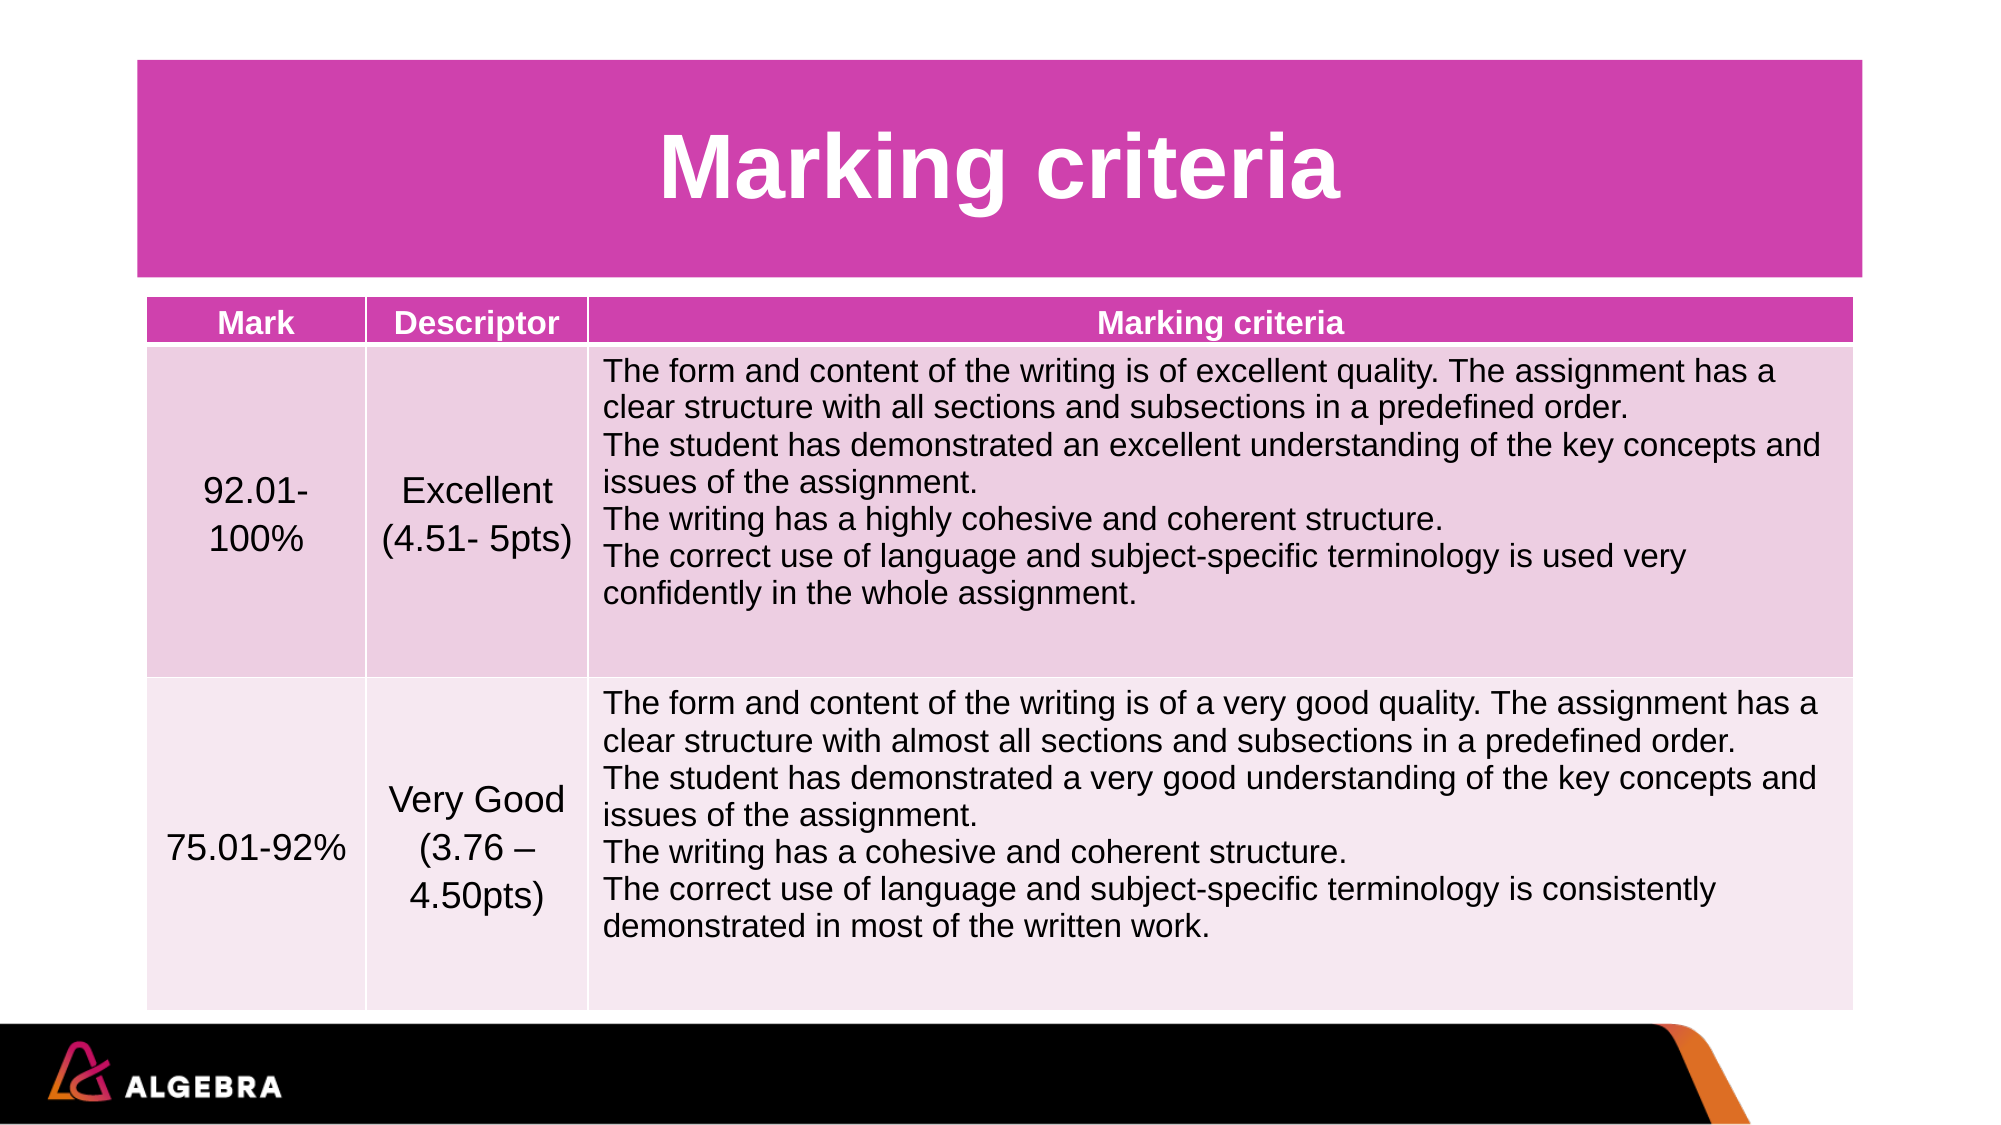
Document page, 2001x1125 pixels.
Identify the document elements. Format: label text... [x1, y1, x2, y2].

table_cell Excellent (4.51- 5pts) [367, 347, 587, 677]
title Marking criteria [137, 59, 1863, 278]
table_header Marking criteria [589, 297, 1853, 342]
table_cell The form and content of the writing is of a very good quality. The assignment has a clear structure with almost all sections and subsections in a predefined order. The student has demonstrated a very good understanding of the key concepts and issues of the assignment. The writing has a cohesive and coherent structure. The correct use of language and subject-specific terminology is consistently demonstrated in most of the written work. [589, 678, 1853, 1010]
table_cell Very Good (3.76 – 4.50pts) [367, 678, 587, 1010]
table_cell 75.01-92% [147, 678, 365, 1010]
table_cell The form and content of the writing is of excellent quality. The assignment has a clear structure with all sections and subsections in a predefined order. The student has demonstrated an excellent understanding of the key concepts and issues of the assignment. The writing has a highly cohesive and coherent structure. The correct use of language and subject-specific terminology is used very confidently in the whole assignment. [589, 347, 1853, 677]
table_cell 92.01-100% [147, 347, 365, 677]
table_header Descriptor [367, 297, 587, 342]
table_header Mark [147, 297, 365, 342]
picture [0, 1023, 1958, 1125]
